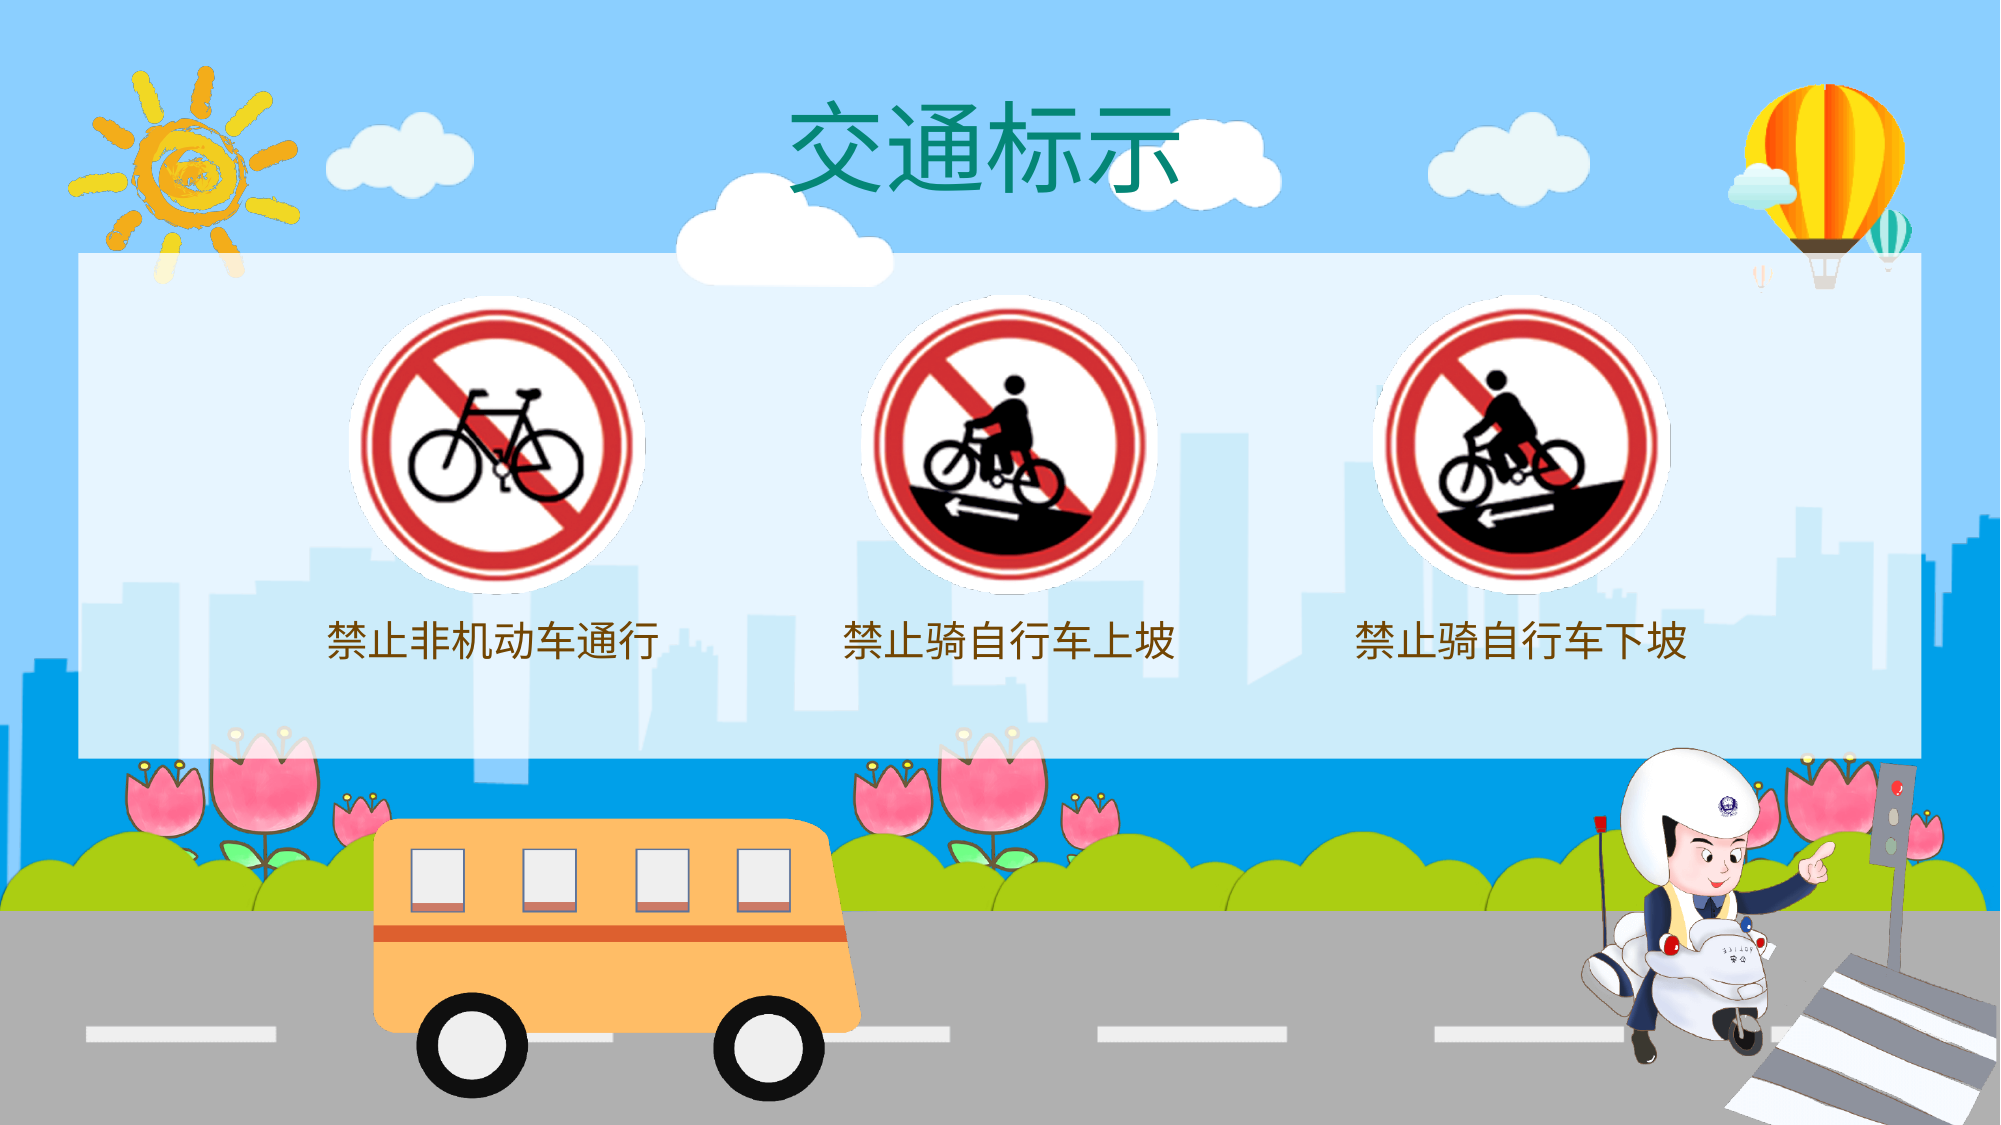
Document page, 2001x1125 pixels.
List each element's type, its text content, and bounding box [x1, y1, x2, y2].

text_box 禁止非机动车通行 [311, 607, 683, 666]
text_box 禁止骑自行车上坡 [818, 607, 1200, 673]
picture [0, 385, 2001, 1125]
picture [860, 294, 1158, 595]
picture [1644, 40, 2000, 647]
picture [68, 66, 300, 284]
picture [326, 112, 474, 199]
picture [675, 172, 895, 252]
picture [1230, 118, 1282, 212]
text_box [77, 252, 1922, 760]
picture [1372, 294, 1671, 595]
picture [1428, 112, 1590, 208]
picture [139, 761, 150, 776]
text_box 交通标示 [770, 77, 1230, 213]
text_box 禁止骑自行车下坡 [1335, 607, 1708, 673]
picture [1071, 794, 1079, 803]
picture [348, 295, 646, 595]
